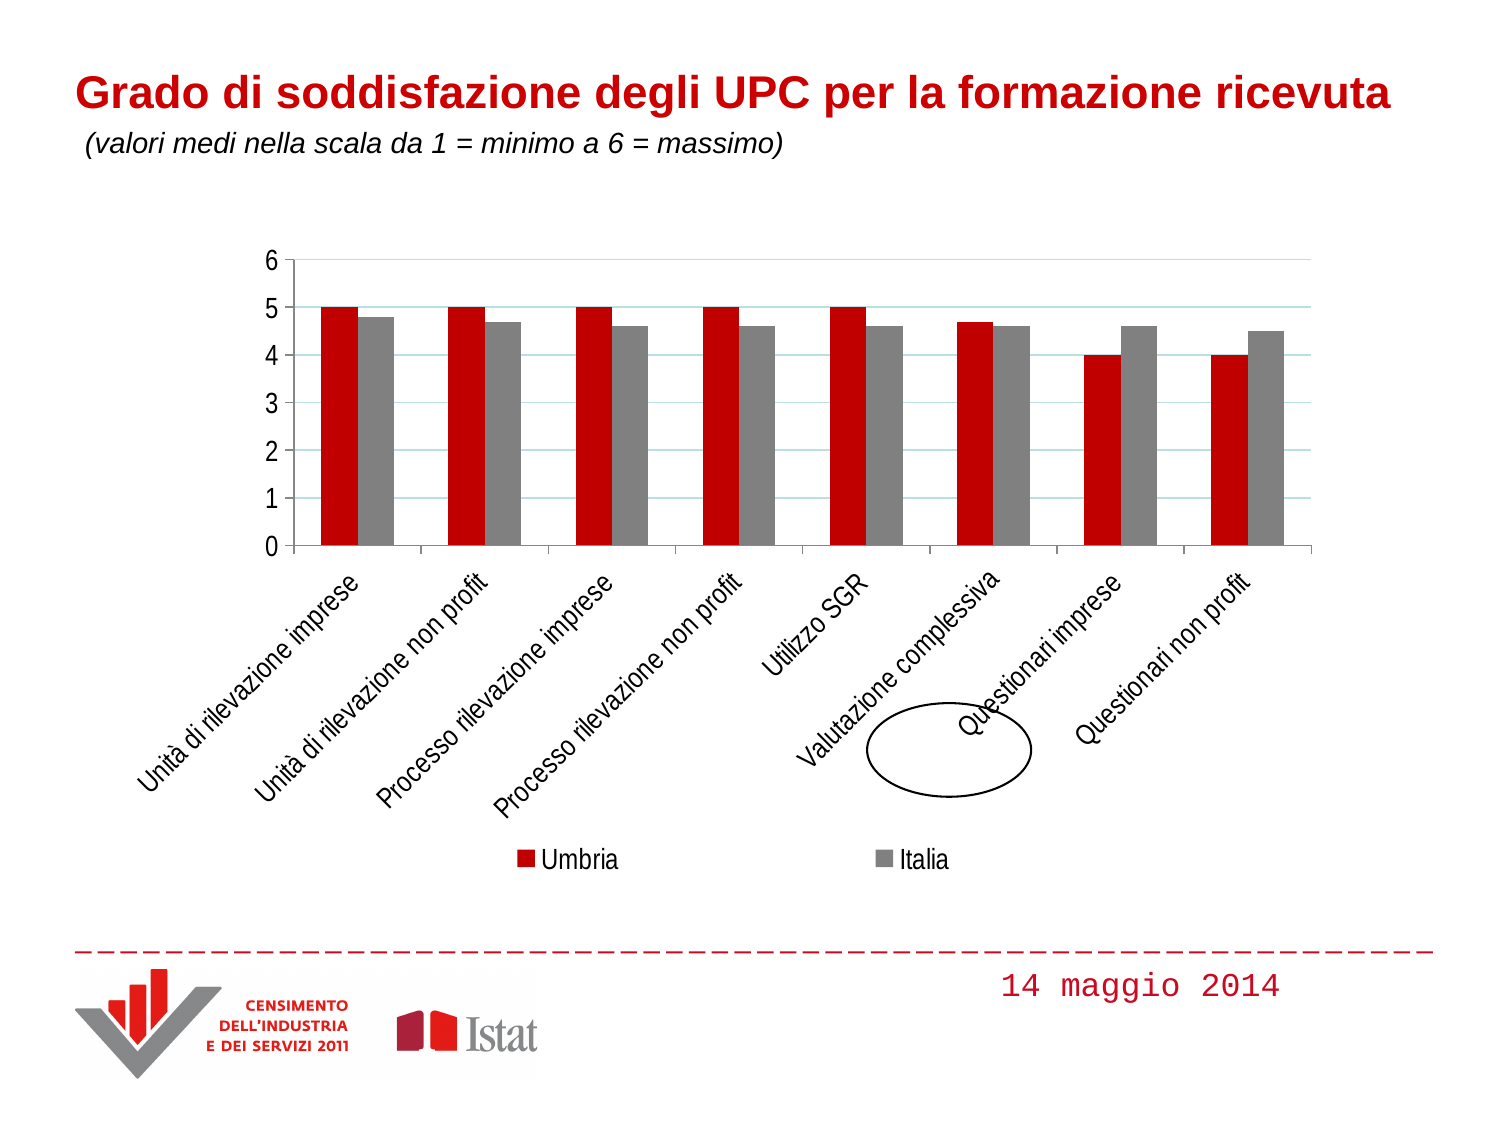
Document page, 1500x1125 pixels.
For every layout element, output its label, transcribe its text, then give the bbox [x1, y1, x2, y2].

picture [74, 969, 538, 1082]
chart [105, 228, 1337, 897]
text_box Grado di soddisfazione degli UPC per la formazione ricevuta [74, 54, 1442, 125]
text_box 14 maggio 2014 [986, 955, 1471, 1011]
text_box (valori medi nella scala da 1 = minimo a 6 = massimo) [70, 117, 1383, 167]
